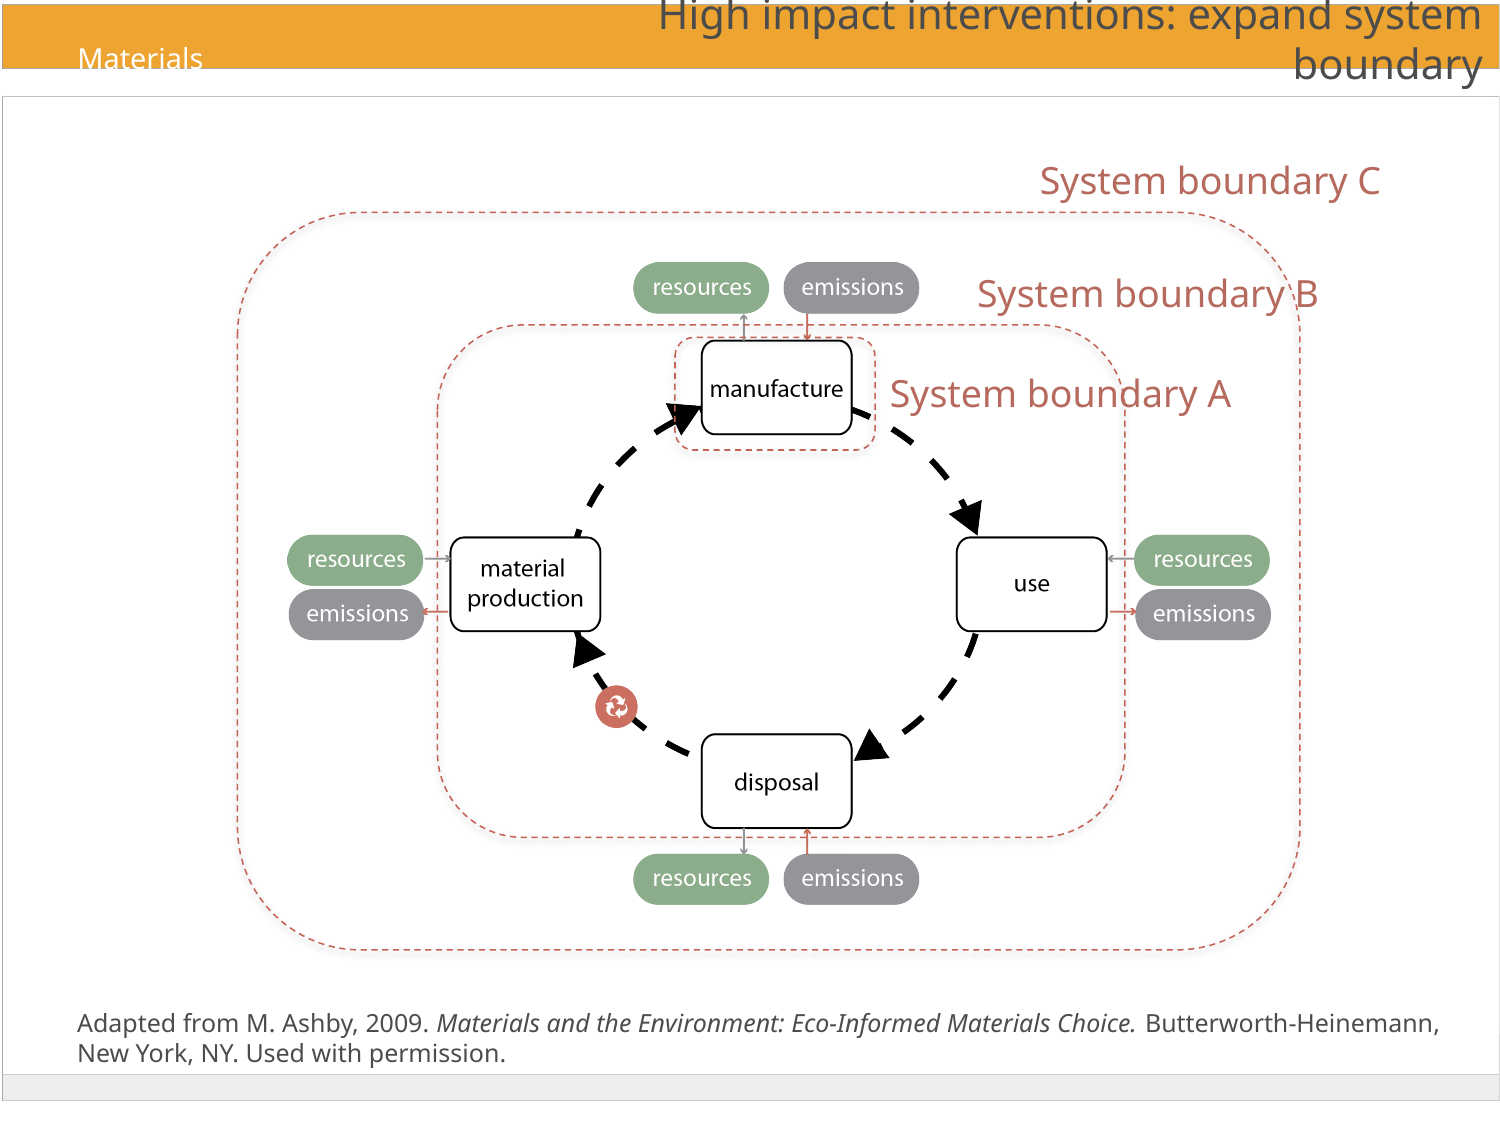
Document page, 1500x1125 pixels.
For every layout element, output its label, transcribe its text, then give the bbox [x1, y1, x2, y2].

text_box [1276, 323, 1301, 900]
text_box [236, 211, 1277, 951]
text_box System boundary B [1273, 262, 1350, 323]
picture [0, 0, 1500, 1101]
text_box Adapted from M. Ashby, 2009. Materials and the Environment: Eco-Informed Materials Choice. Butterworth-Heinemann, New York, NY. Used with permission. [62, 999, 1475, 1075]
title High impact interventions: expand system boundary [485, 12, 1498, 63]
text_box System boundary C [1024, 149, 1413, 210]
